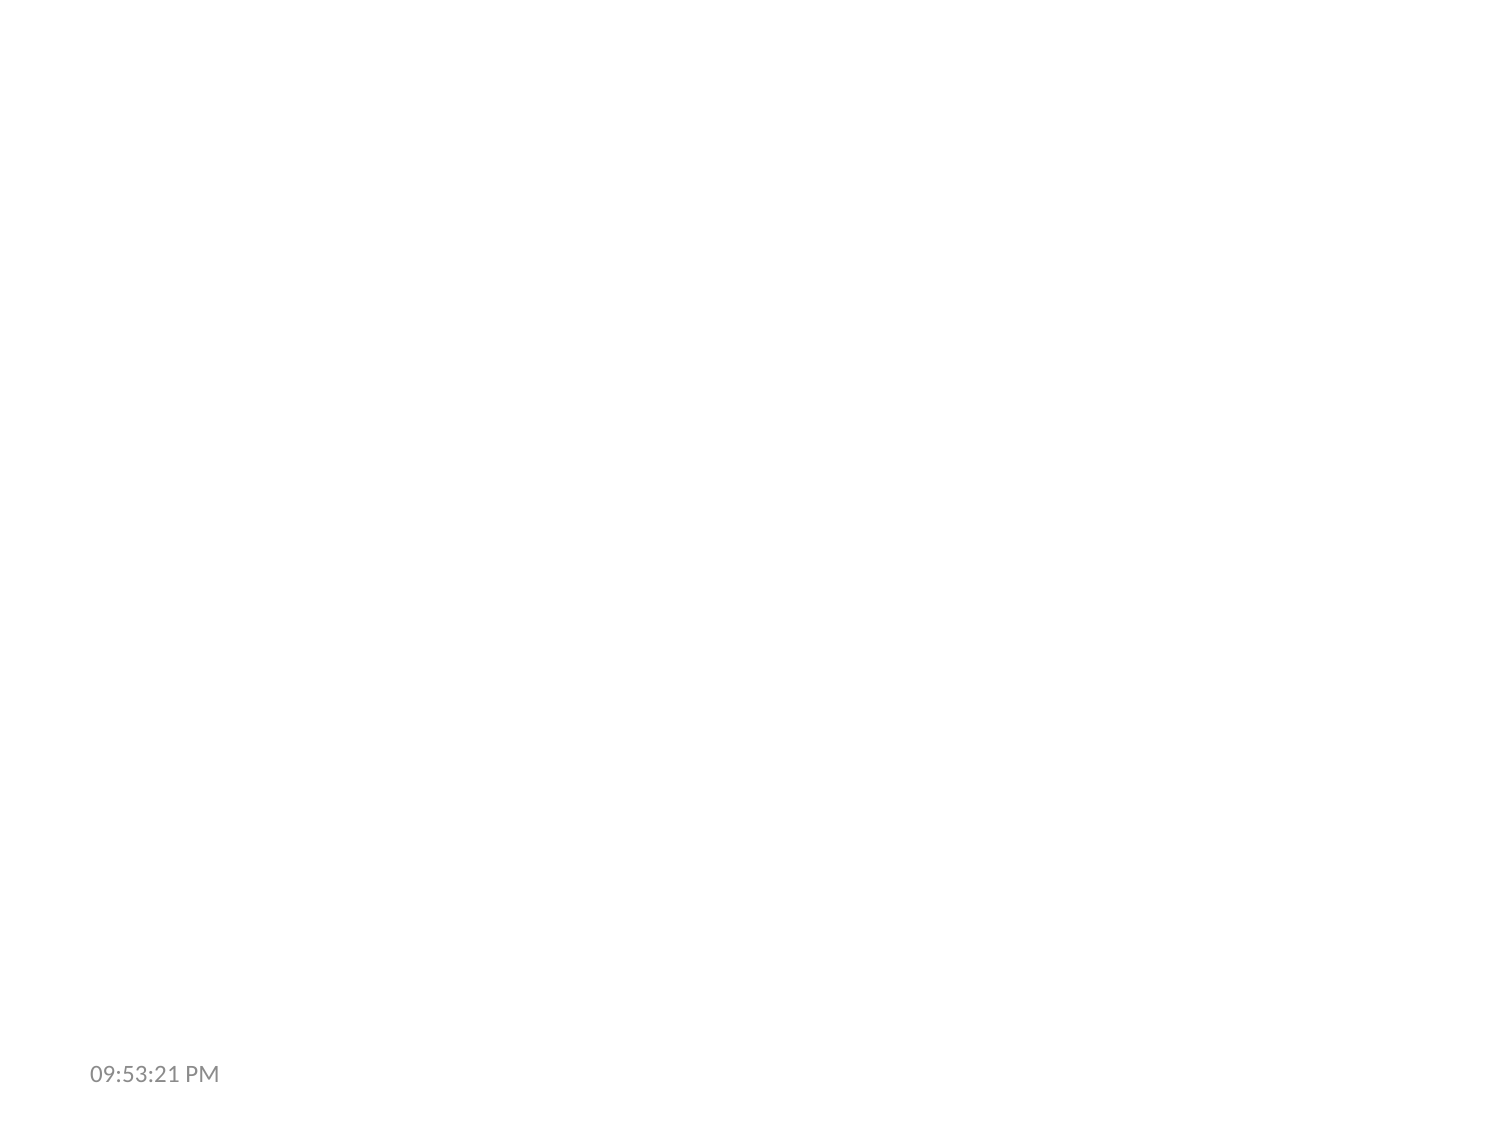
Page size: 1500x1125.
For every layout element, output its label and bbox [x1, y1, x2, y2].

slide_number [75, 1042, 425, 1103]
